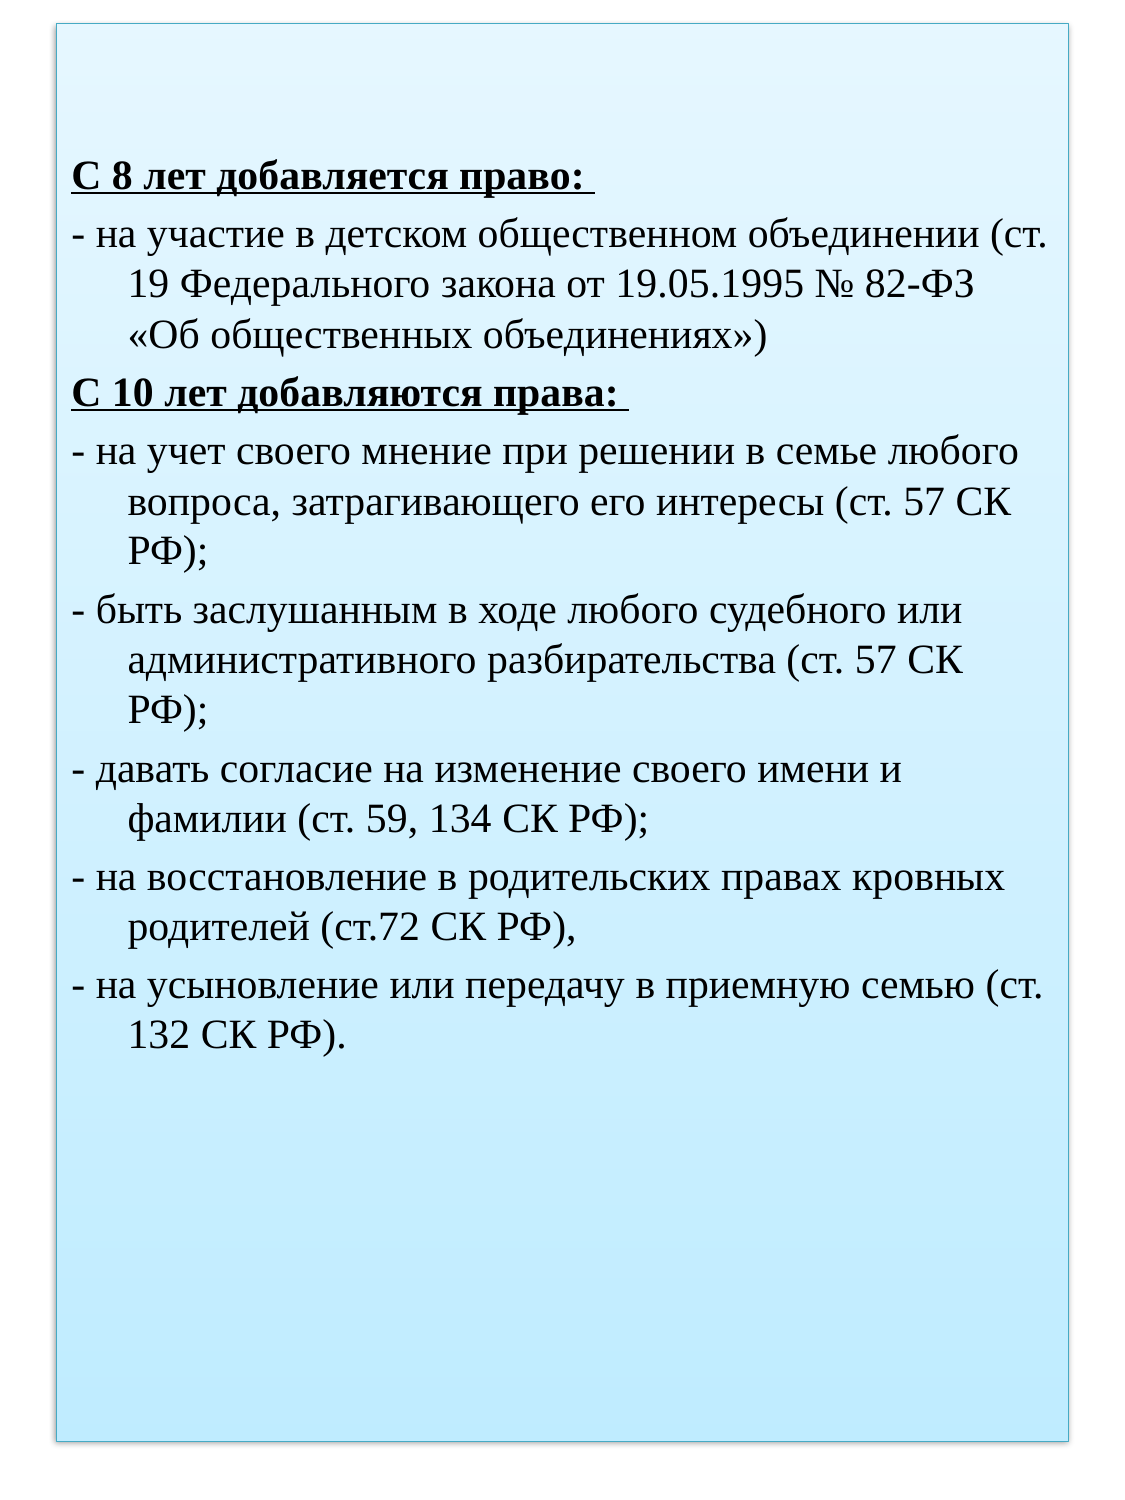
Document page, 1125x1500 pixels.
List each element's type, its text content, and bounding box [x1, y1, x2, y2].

list С 8 лет добавляется право: - на участие в детском общественном объединении (ст. 19 Федерального закона от 19.05.1995 № 82-ФЗ «Об общественных объединениях») С 10 лет добавляются права: - на учет своего мнение при решении в семье любого вопроса, затрагивающего его интересы (ст. 57 СК РФ); - быть заслушанным в ходе любого судебного или административного разбирательства (ст. 57 СК РФ); - давать согласие на изменение своего имени и фамилии (ст. 59, 134 СК РФ); - на восстановление в родительских правах кровных родителей (ст.72 СК РФ), - на усыновление или передачу в приемную семью (ст. 132 СК РФ). [56, 23, 1069, 1442]
